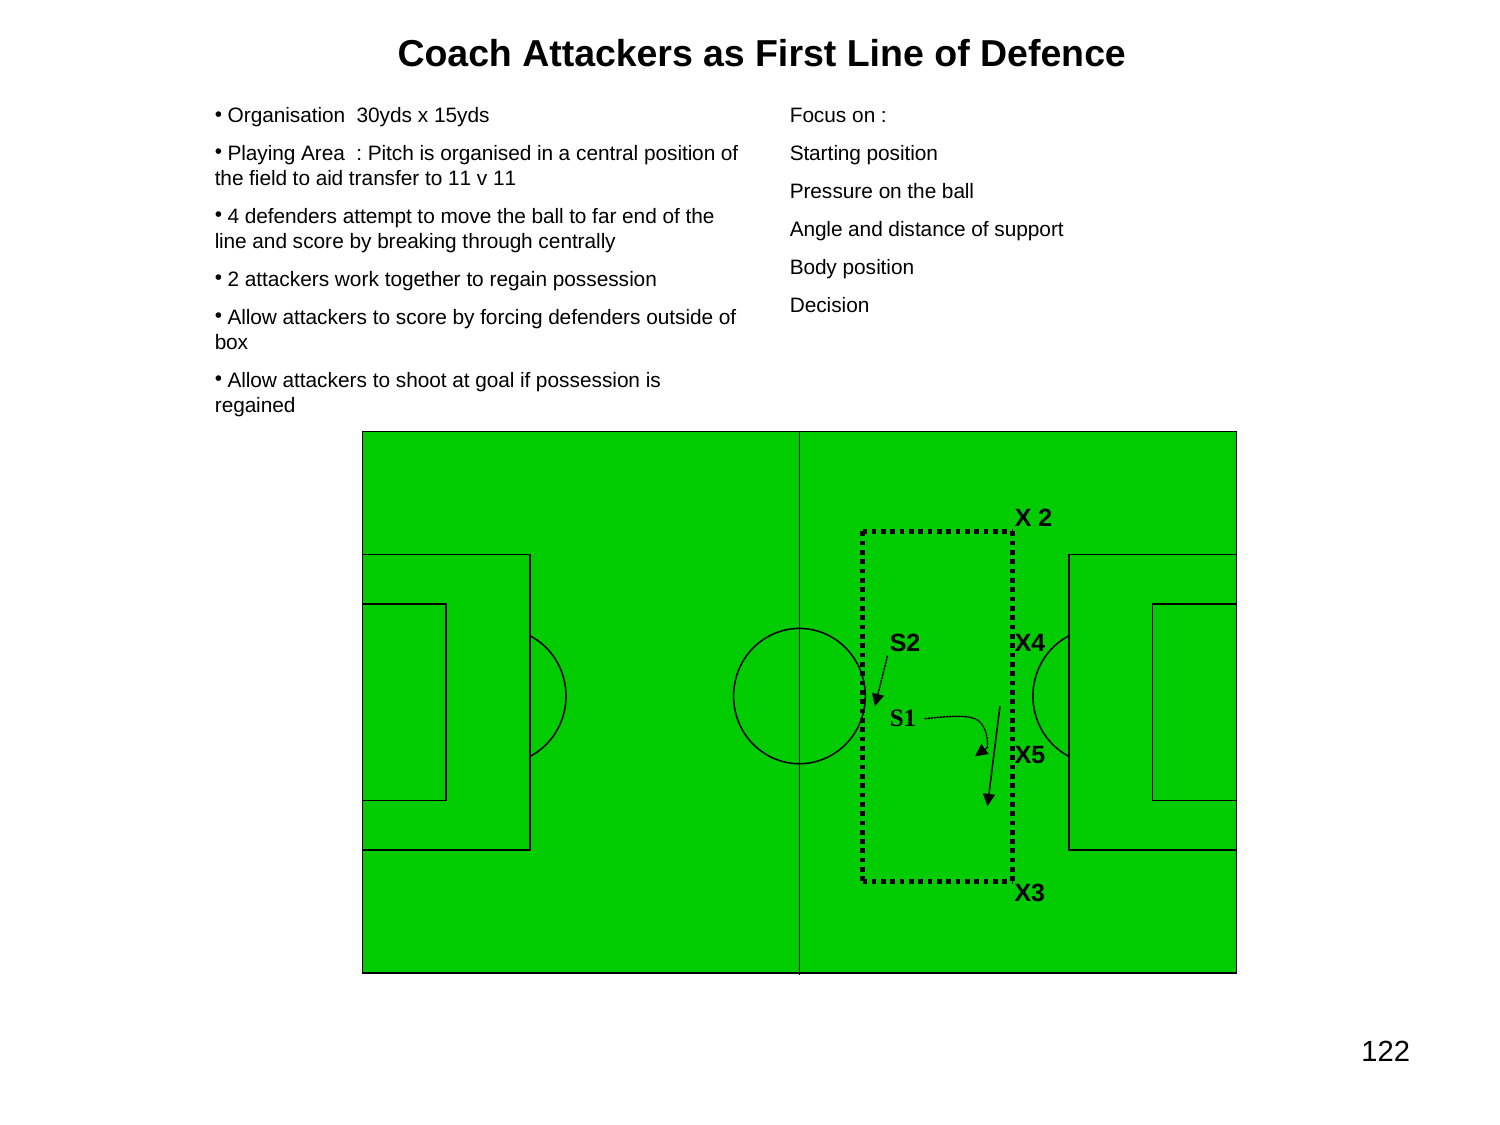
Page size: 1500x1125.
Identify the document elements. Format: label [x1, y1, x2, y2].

text_box [1074, 1024, 1425, 1103]
text_box [200, 21, 1389, 1048]
